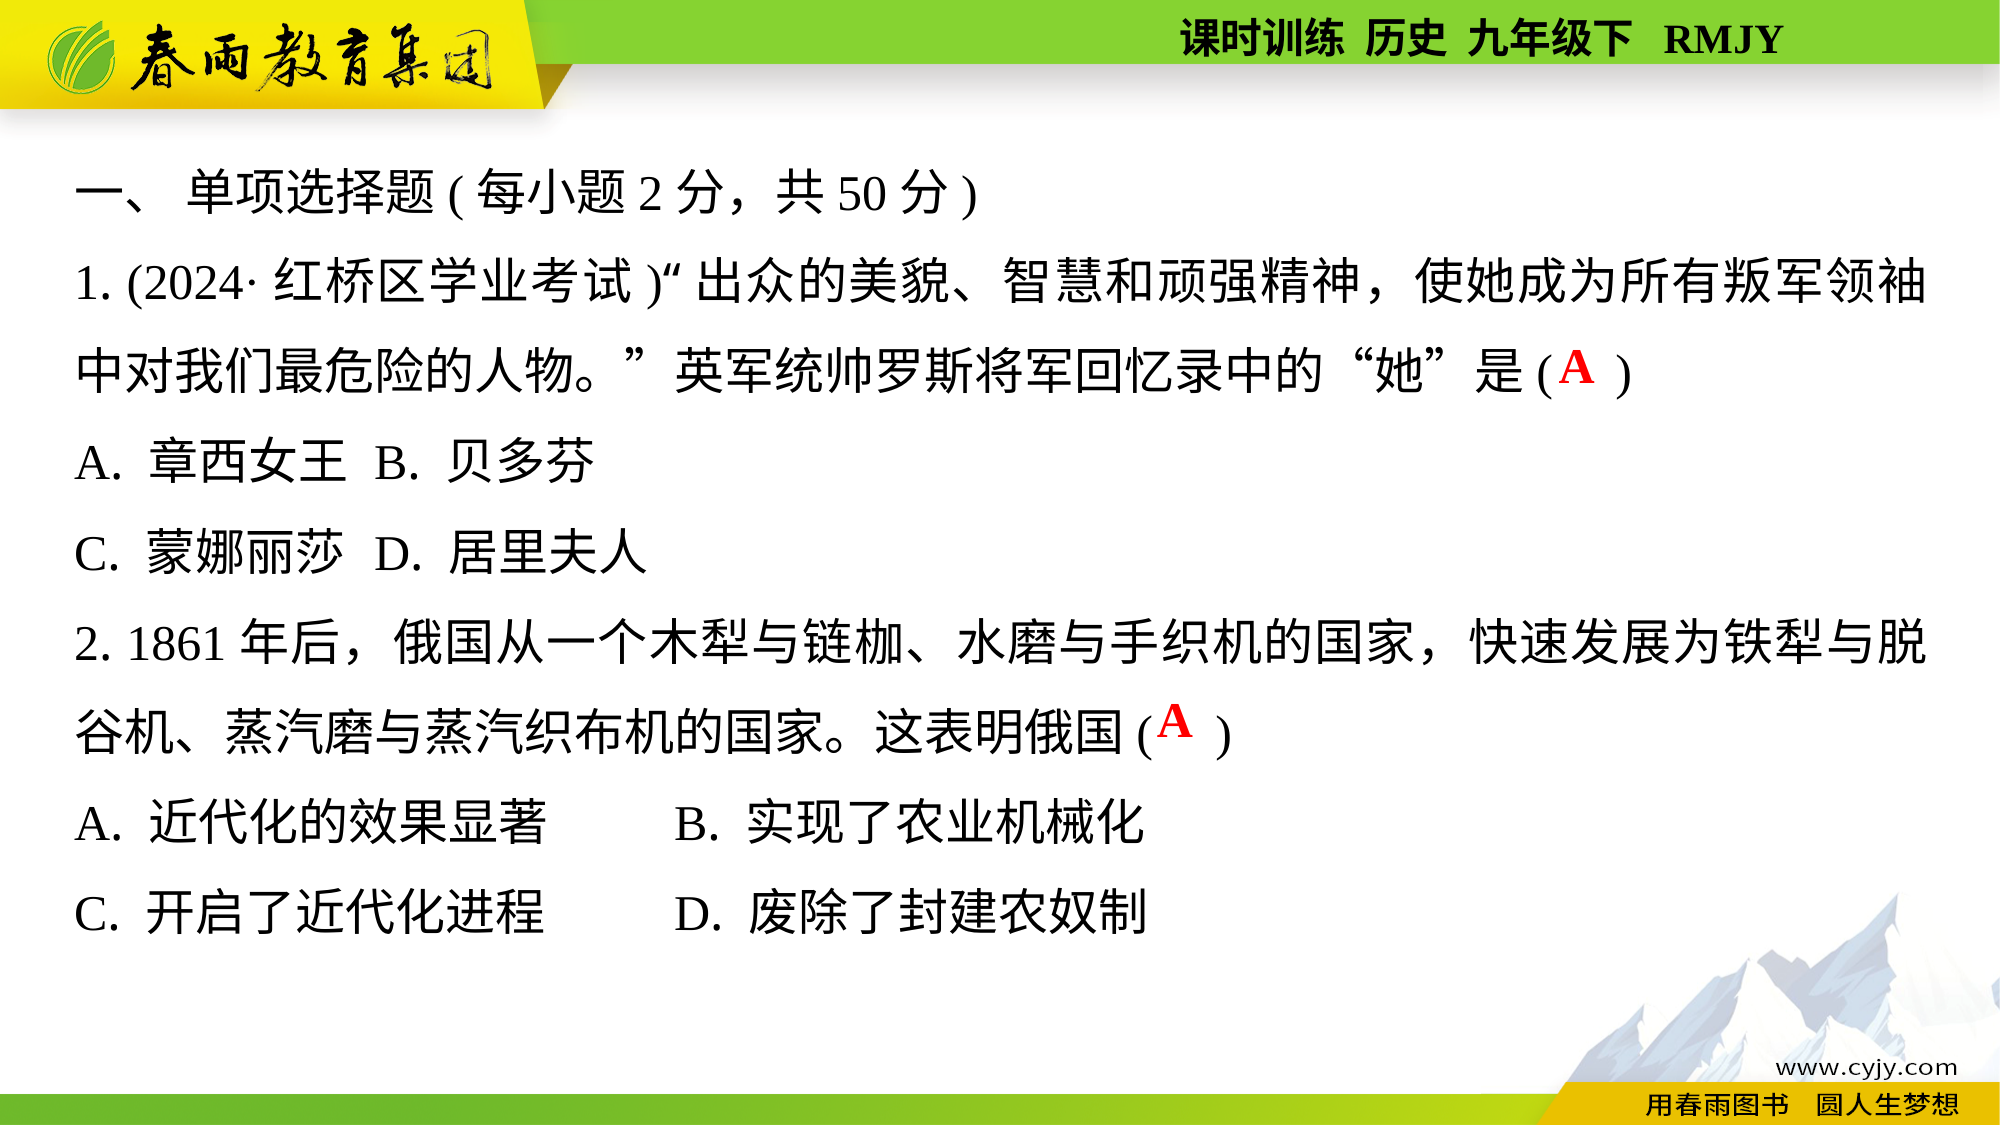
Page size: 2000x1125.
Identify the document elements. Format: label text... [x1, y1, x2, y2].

list 一、 单项选择题(每小题2分，共50分) 1. (2024·红桥区学业考试)“出众的美貌、智慧和顽强精神，使她成为所有叛军领袖中对我们最危险的人物。”英军统帅罗斯将军回忆录中的“她”是( ) A. 章西女王 B. 贝多芬 C. 蒙娜丽莎 D. 居里夫人 2. 1861年后，俄国从一个木犁与链枷、水磨与手织机的国家，快速发展为铁犁与脱谷机、蒸汽磨与蒸汽织布机的国家。这表明俄国( ) A. 近代化的效果显著 B. 实现了农业机械化 C. 开启了近代化进程 D. 废除了封建农奴制 [59, 122, 1944, 956]
picture [0, 0, 2000, 1125]
text_box A [1142, 680, 1208, 756]
text_box A [1543, 326, 1610, 401]
